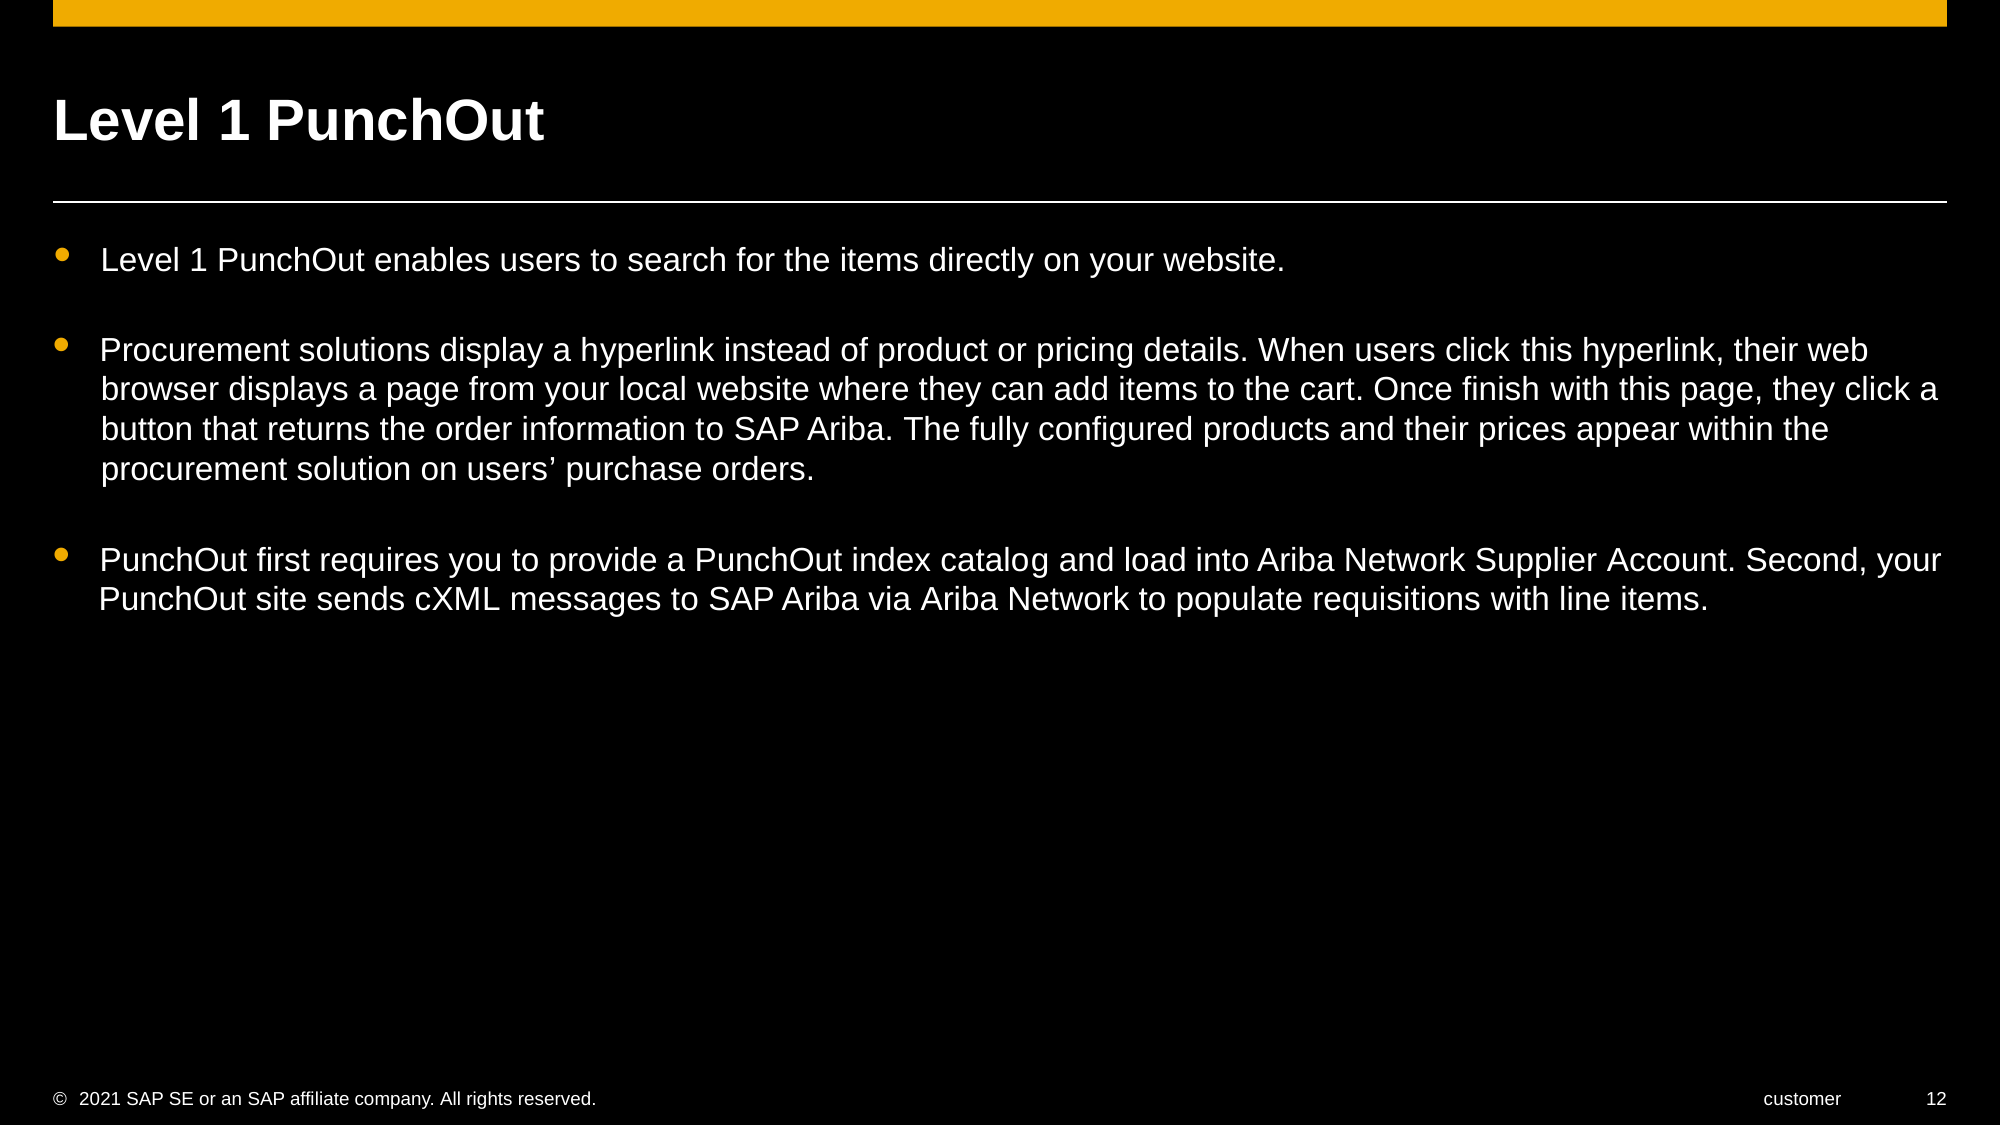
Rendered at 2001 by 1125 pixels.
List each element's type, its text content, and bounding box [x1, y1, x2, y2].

text_box [52, 0, 1948, 27]
text_box browser displays a page from your local website where they can add items to the cart. Once finish with this page, they clicka button that returns the order information toSAPAriba. The fully configured products and their prices appear within the procurement solution on users’ purchase orders. [100, 366, 1939, 487]
text_box Level 1 PunchOut [53, 82, 546, 153]
text_box [0, 0, 2000, 1125]
text_box PunchOut site sends cXML messages toSAPAriba via Ariba Network to populate requisitions with line items. [98, 576, 1710, 617]
text_box © 2021 SAP SE or an SAP affiliate company. All rights reserved. customer 12 [53, 1087, 1947, 1110]
text_box •Procurement solutions display a hyperlink instead of product or pricing details. When users click this hyperlink, their web [52, 311, 1870, 372]
text_box •Level 1 PunchOut enables users to search for the items directly on your website. [53, 221, 1288, 282]
text_box •PunchOut first requires you to provide a PunchOut index catalogandload intoAriba Network Supplier Account. Second, your [52, 521, 1942, 582]
